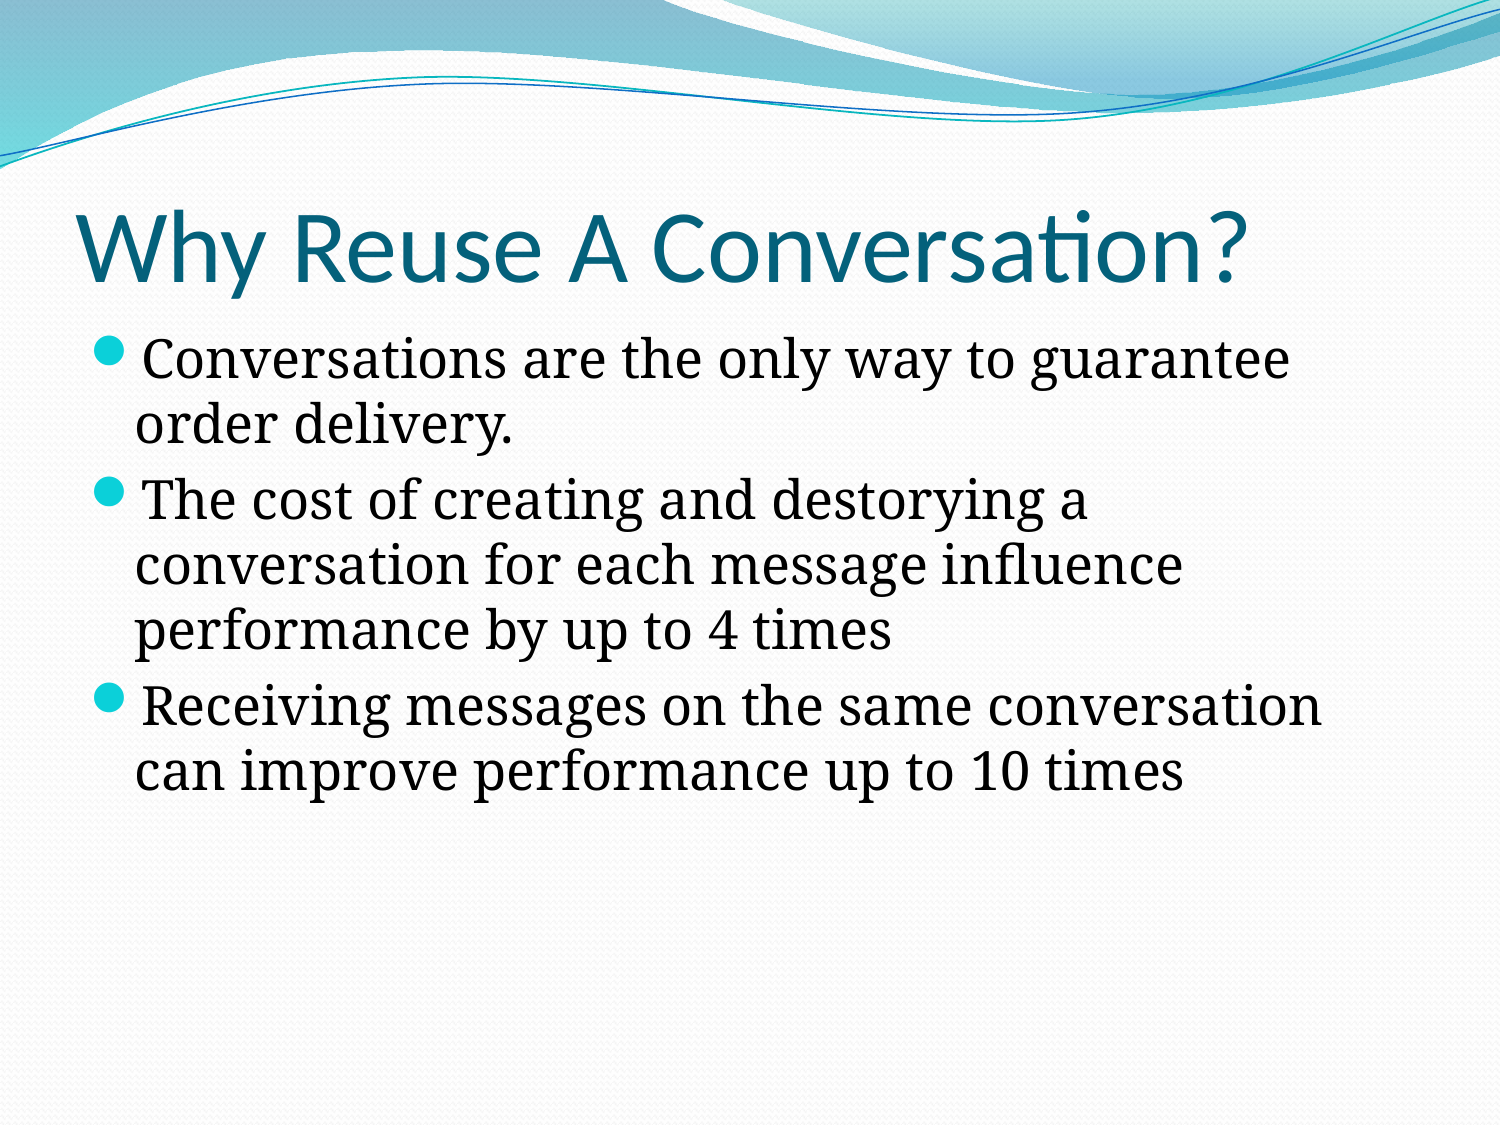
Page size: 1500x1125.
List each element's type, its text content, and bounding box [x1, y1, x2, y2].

list Conversations are the only way to guarantee order delivery. The cost of creating and destorying a conversation for each message influence performance by up to 4 times Receiving messages on the same conversation can improve performance up to 10 times [75, 317, 1425, 1038]
title Why Reuse A Conversation? [75, 115, 1425, 303]
